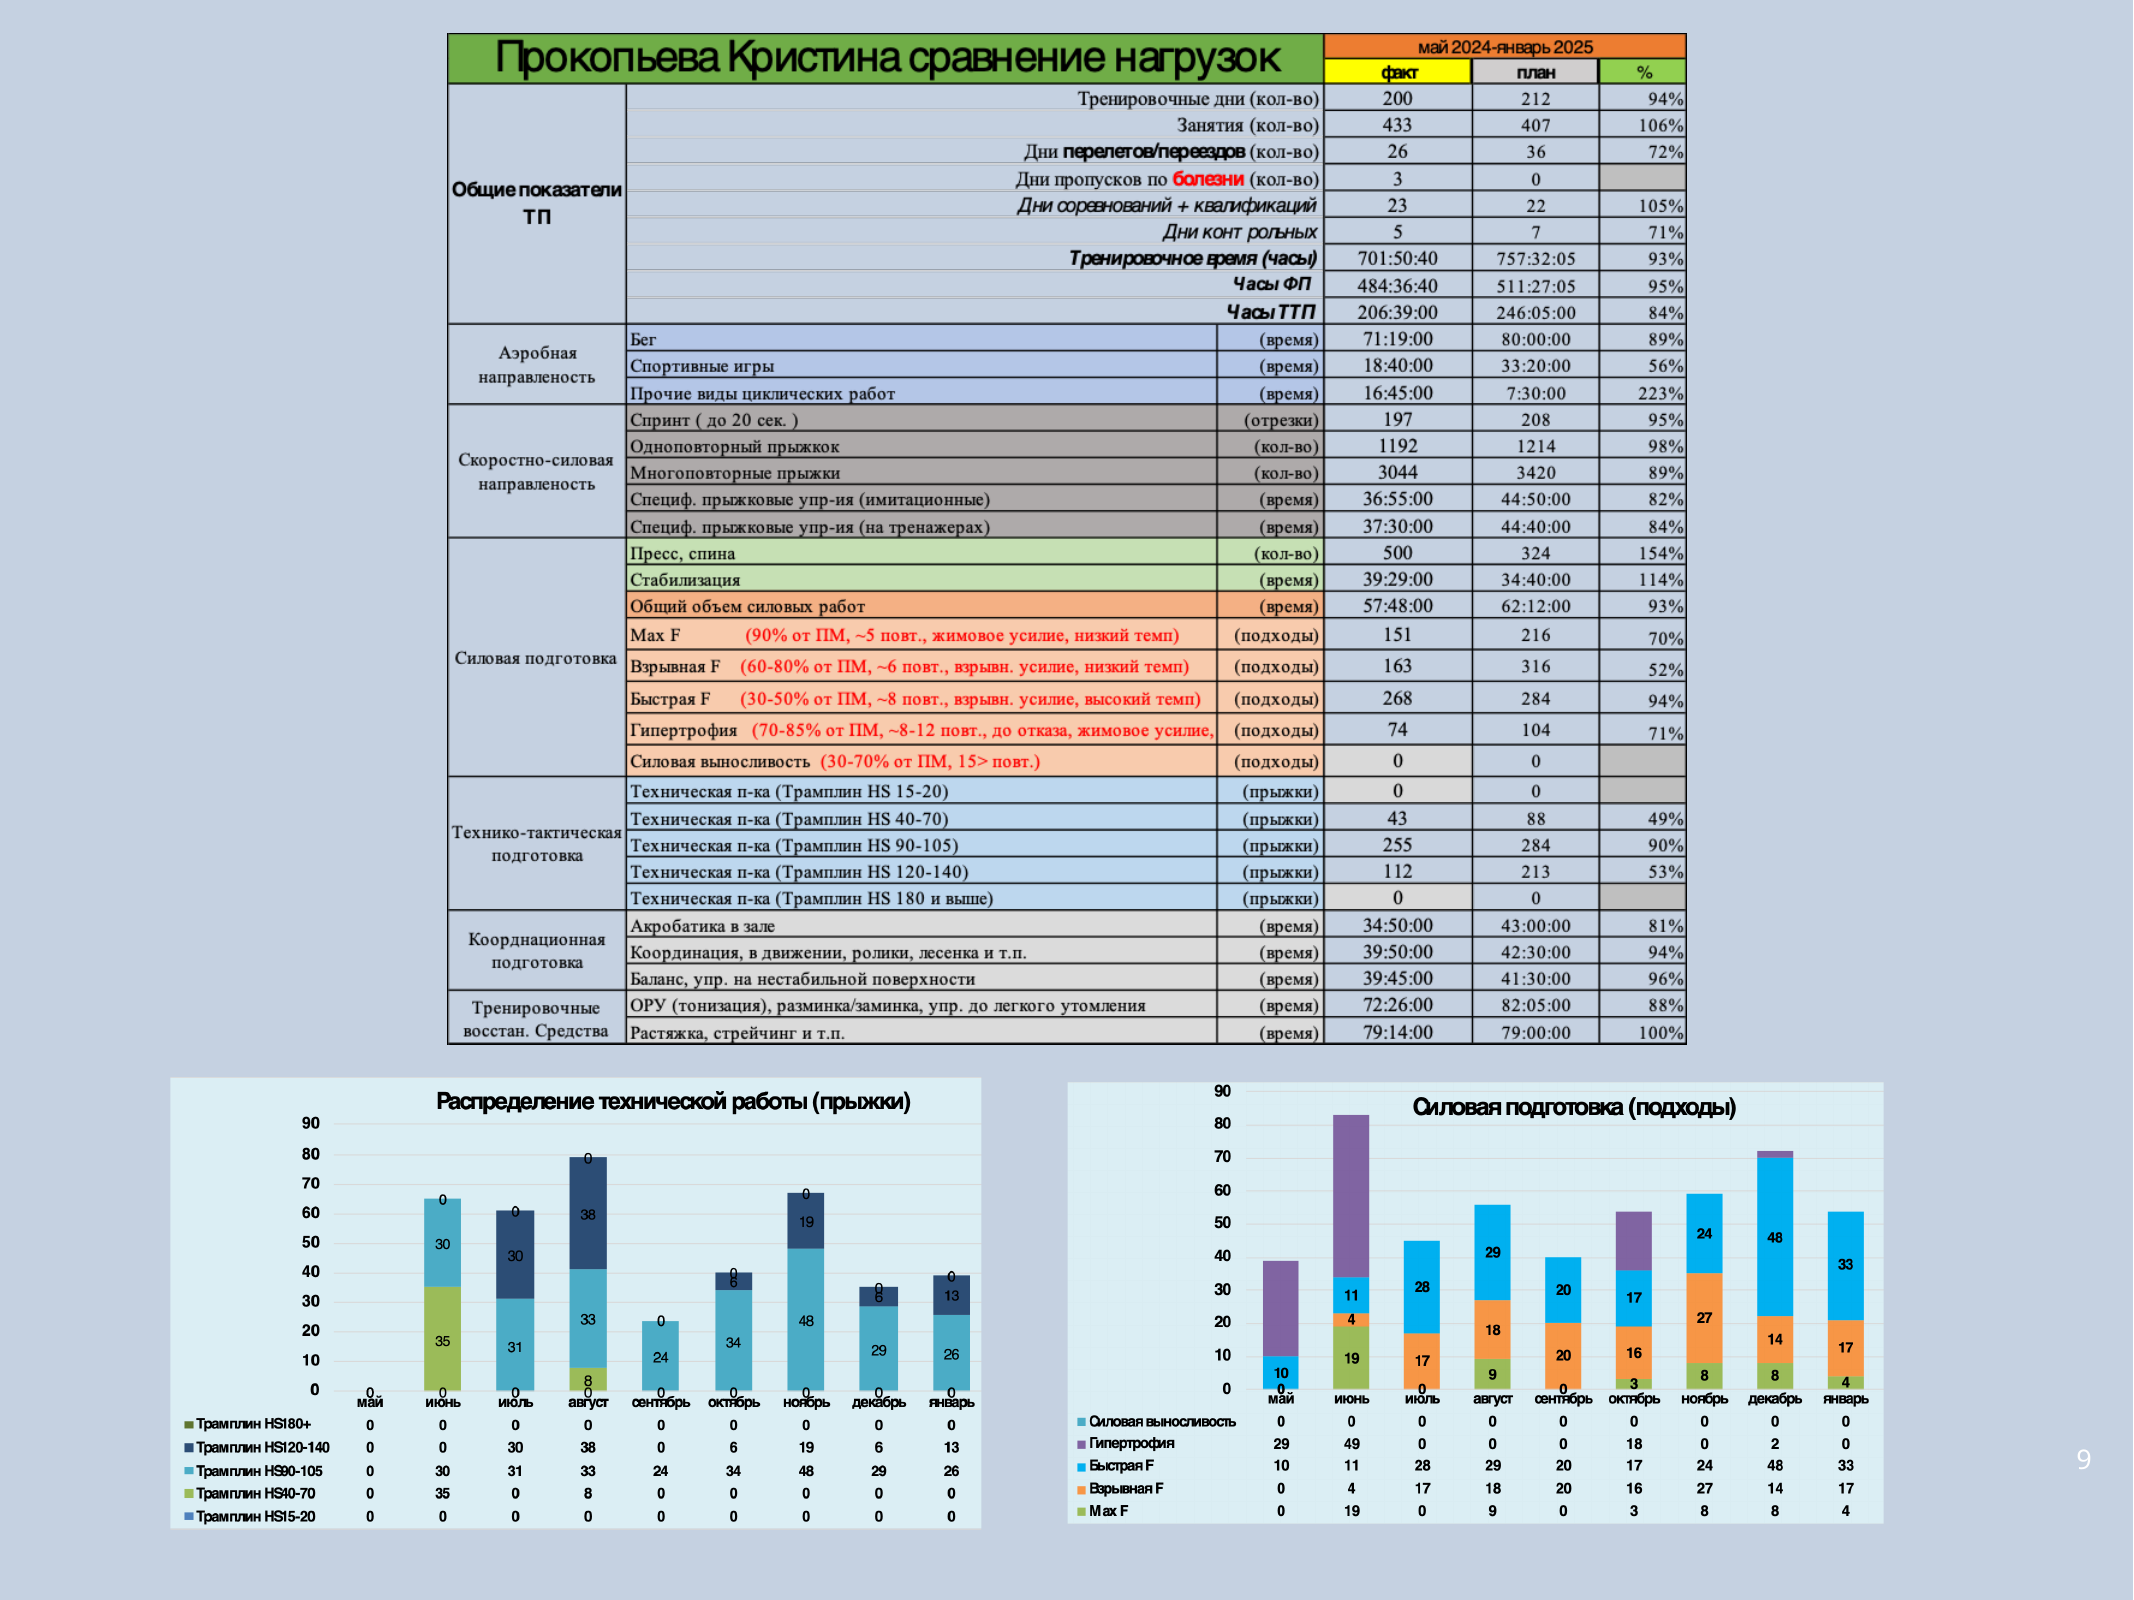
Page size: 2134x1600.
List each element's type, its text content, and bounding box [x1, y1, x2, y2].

picture [1067, 1082, 1884, 1524]
picture [170, 1076, 982, 1530]
picture [447, 33, 1687, 1045]
slide_number 9 [2064, 1435, 2101, 1488]
